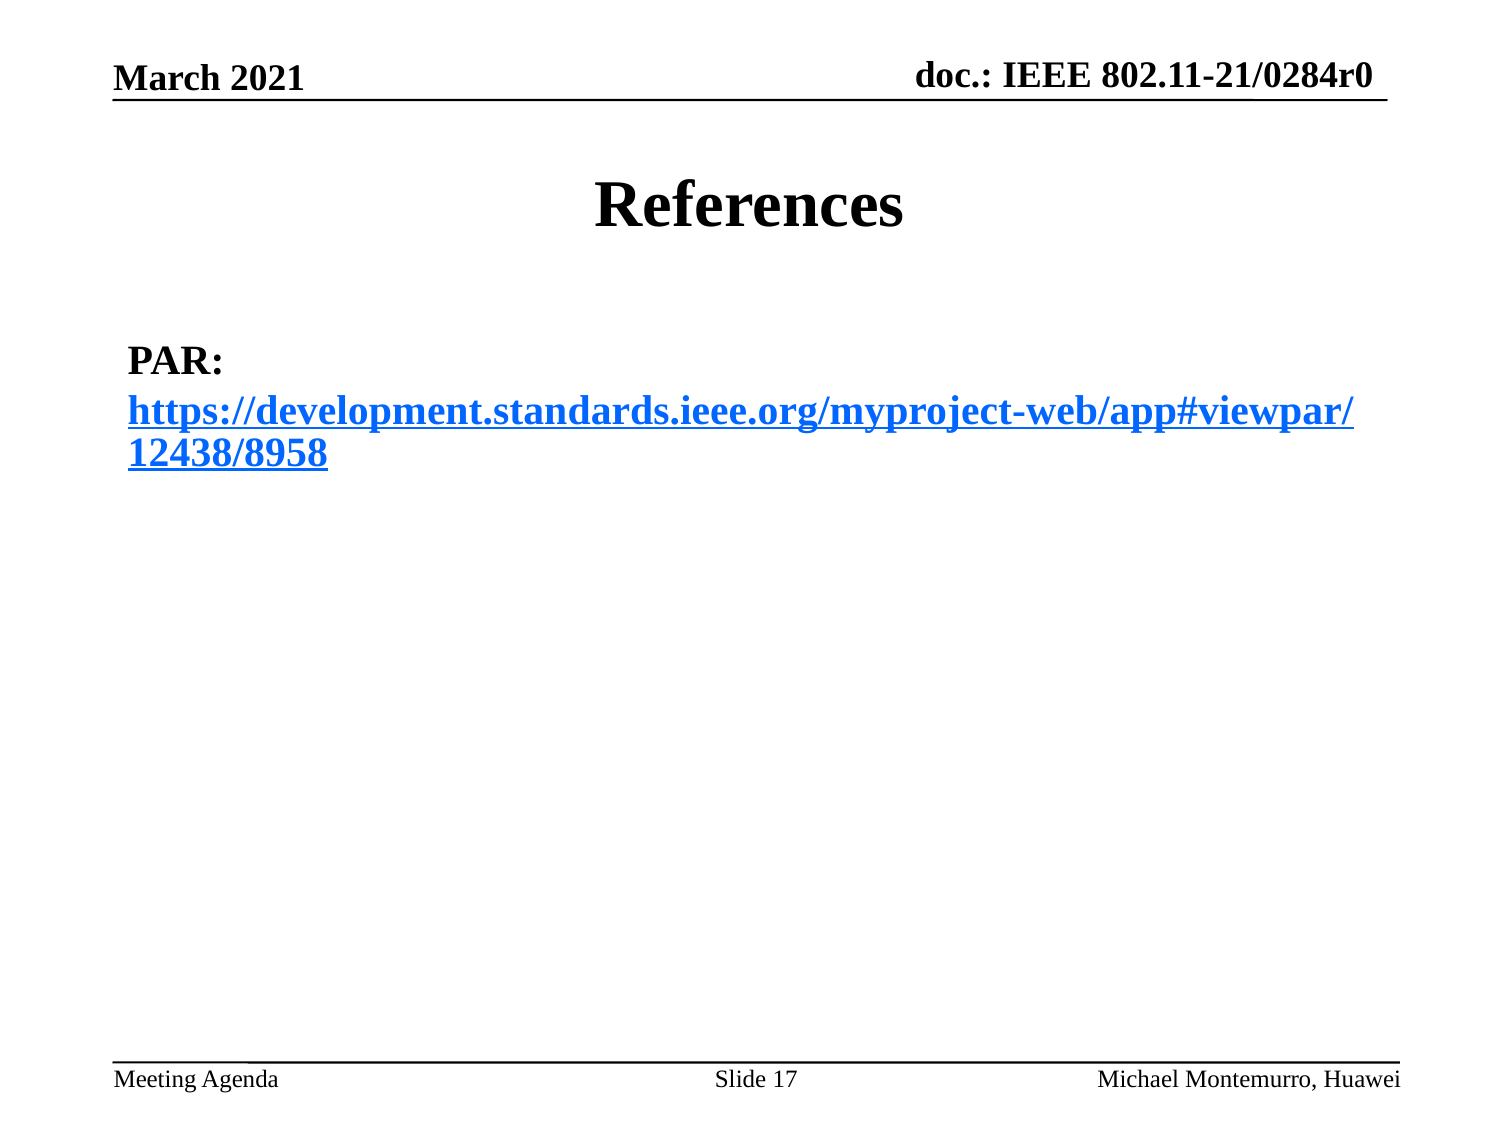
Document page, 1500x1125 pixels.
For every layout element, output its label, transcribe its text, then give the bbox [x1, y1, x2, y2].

slide_number Slide 17 [712, 1061, 800, 1093]
list PAR: https://development.standards.ieee.org/myproject-web/app#viewpar/12438/8958 [112, 324, 1388, 1000]
footer Michael Montemurro, Huawei [949, 1061, 1402, 1093]
title References [112, 112, 1388, 288]
